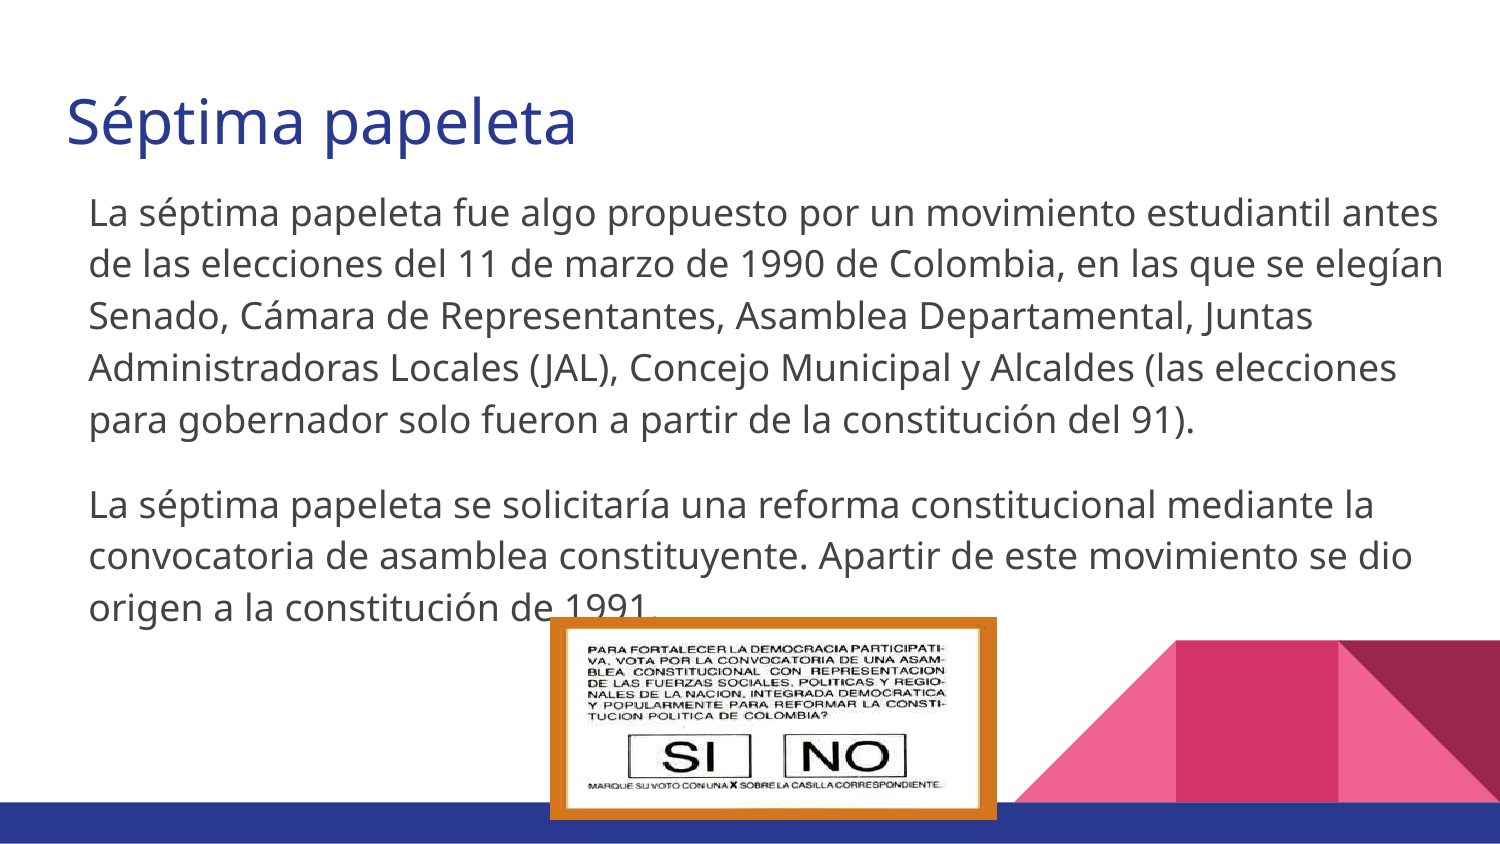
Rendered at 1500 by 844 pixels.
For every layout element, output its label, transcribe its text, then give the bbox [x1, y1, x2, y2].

title Séptima papeleta [51, 67, 1449, 167]
picture [524, 617, 998, 821]
list La séptima papeleta fue algo propuesto por un movimiento estudiantil antes de las elecciones del 11 de marzo de 1990 de Colombia, en las que se elegían Senado, Cámara de Representantes, Asamblea Departamental, Juntas Administradoras Locales (JAL), Concejo Municipal y Alcaldes (las elecciones para gobernador solo fueron a partir de la constitución del 91). La séptima papeleta se solicitaría una reforma constitucional mediante la convocatoria de asamblea constituyente. Apartir de este movimiento se dio origen a la constitución de 1991. [73, 166, 1472, 715]
